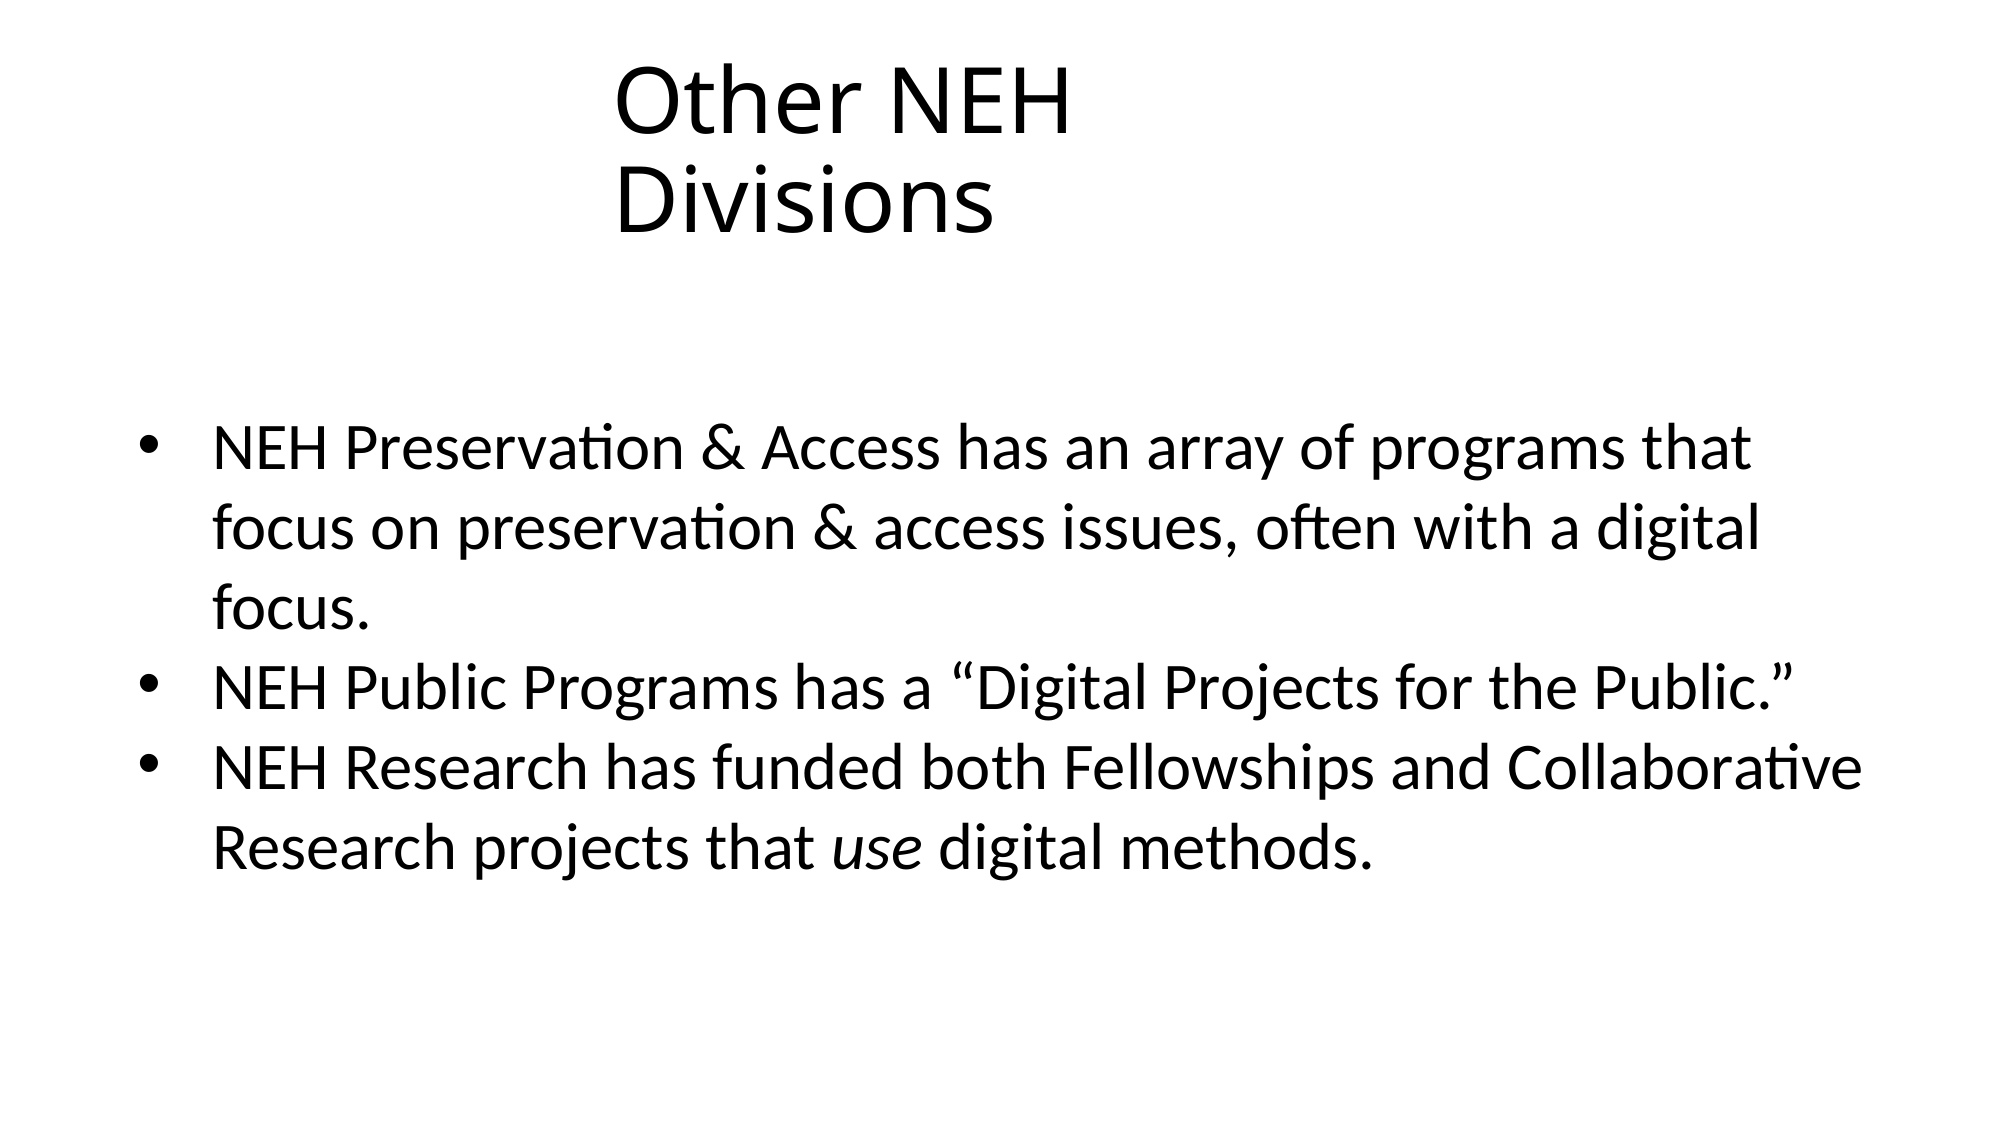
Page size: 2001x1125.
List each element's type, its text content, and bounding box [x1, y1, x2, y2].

text_box NEH Preservation & Access has an array of programs that focus on preservation & access issues, often with a digital focus. NEH Public Programs has a “Digital Projects for the Public.” NEH Research has funded both Fellowships and Collaborative Research projects that use digital methods. [122, 395, 1884, 890]
title Other NEH Divisions [597, 44, 1417, 262]
